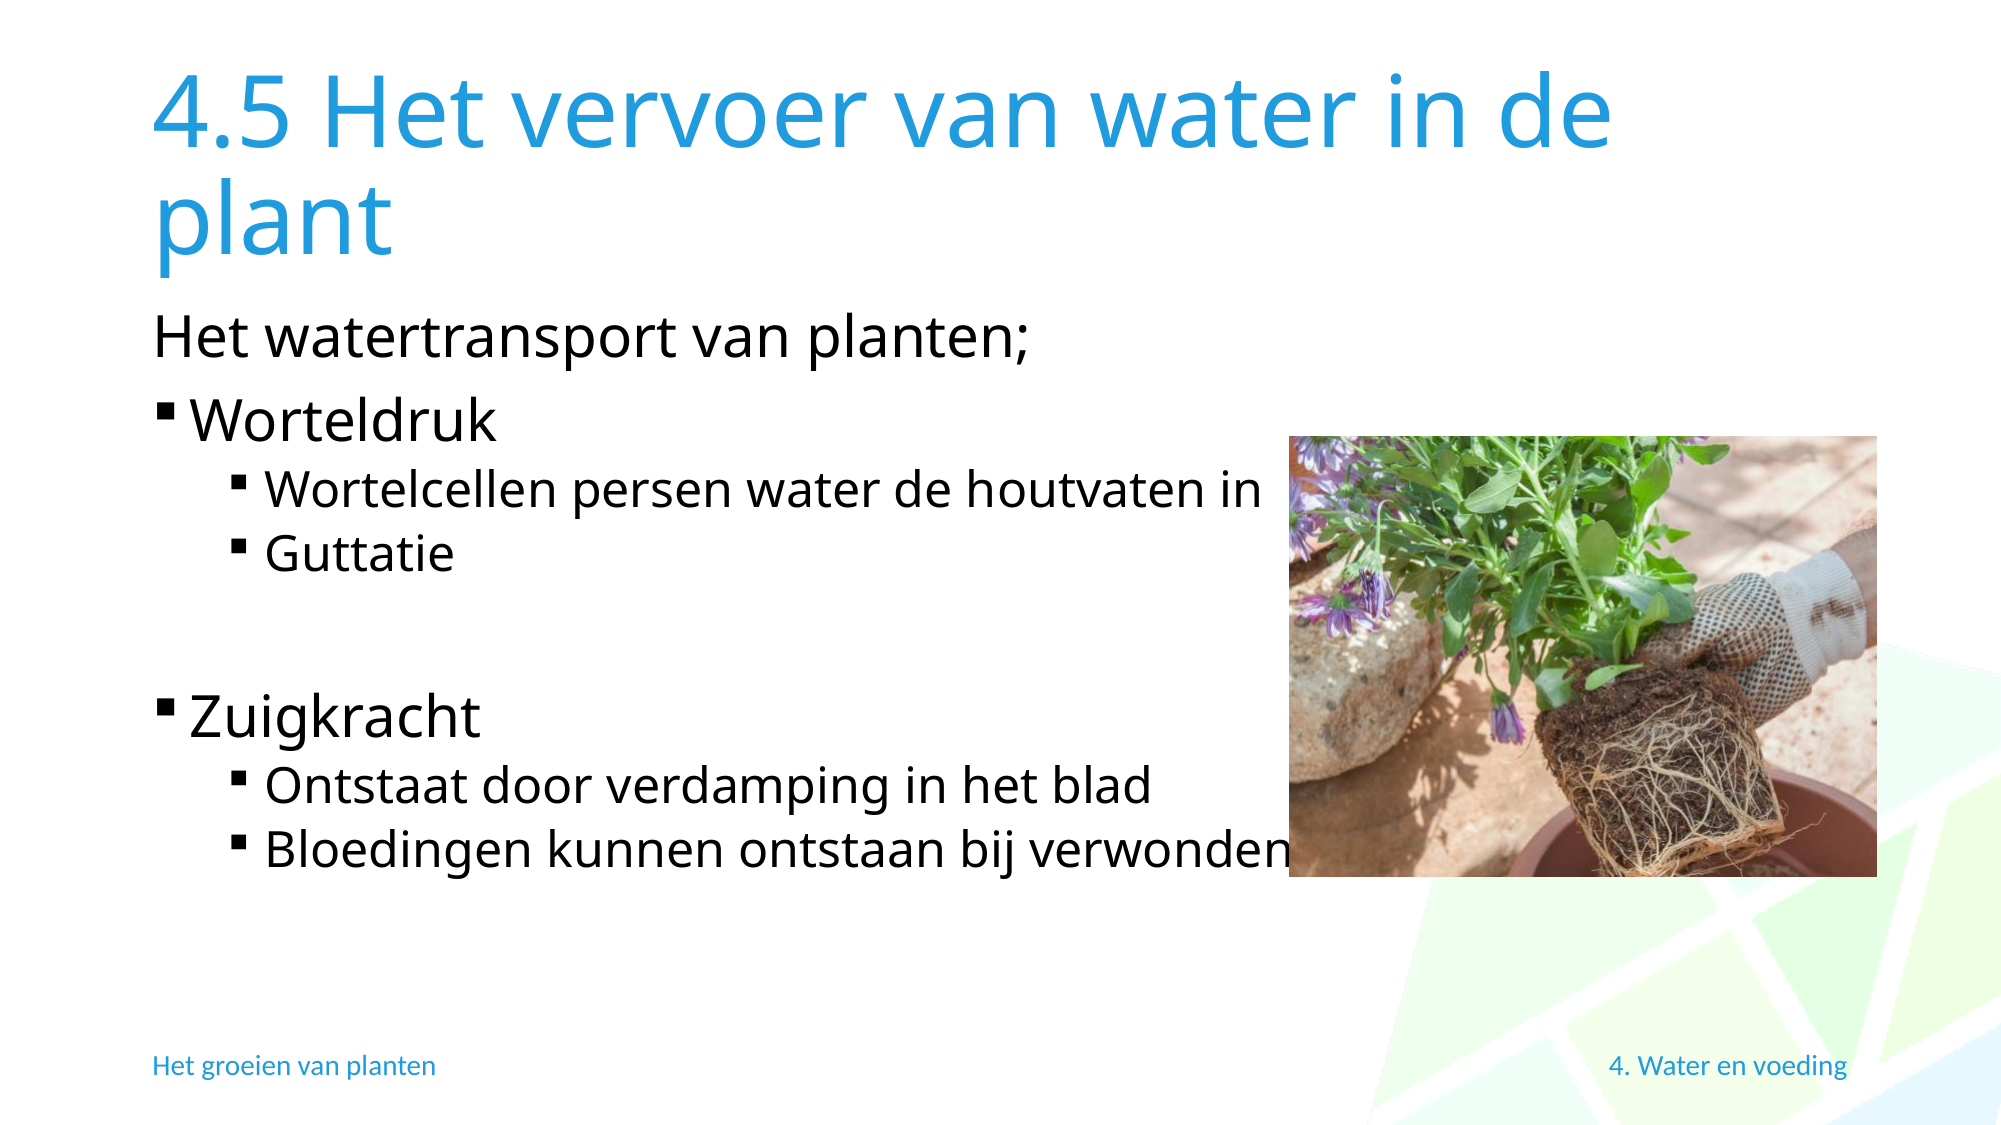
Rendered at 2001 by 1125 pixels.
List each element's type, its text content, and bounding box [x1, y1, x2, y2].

title 4.5 Het vervoer van water in de plant [137, 59, 1863, 278]
list 4. Water en voeding [1412, 1042, 1863, 1103]
list Het groeien van planten [137, 1042, 588, 1103]
list Het watertransport van planten; Worteldruk Wortelcellen persen water de houtvaten in Guttatie Zuigkracht Ontstaat door verdamping in het blad Bloedingen kunnen ontstaan bij verwonden [137, 299, 1863, 1014]
picture [1289, 436, 1877, 877]
